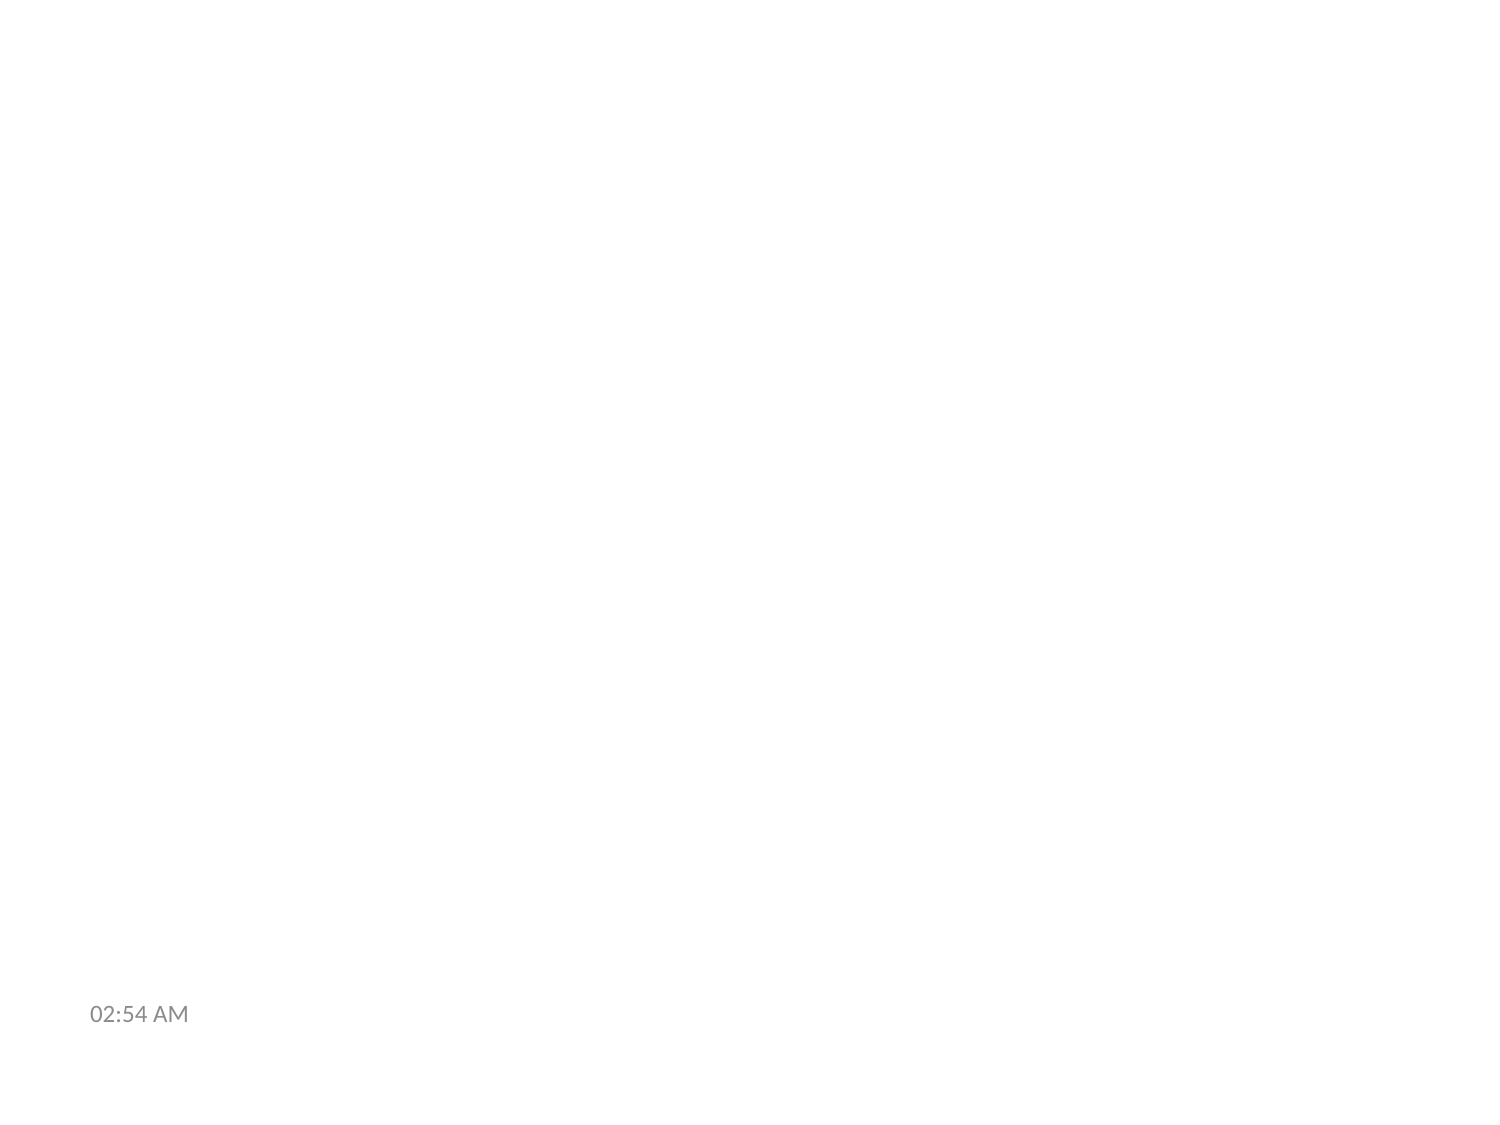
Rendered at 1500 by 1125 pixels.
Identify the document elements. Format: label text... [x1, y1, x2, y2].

text_box 3:35 PM [75, 982, 425, 1043]
